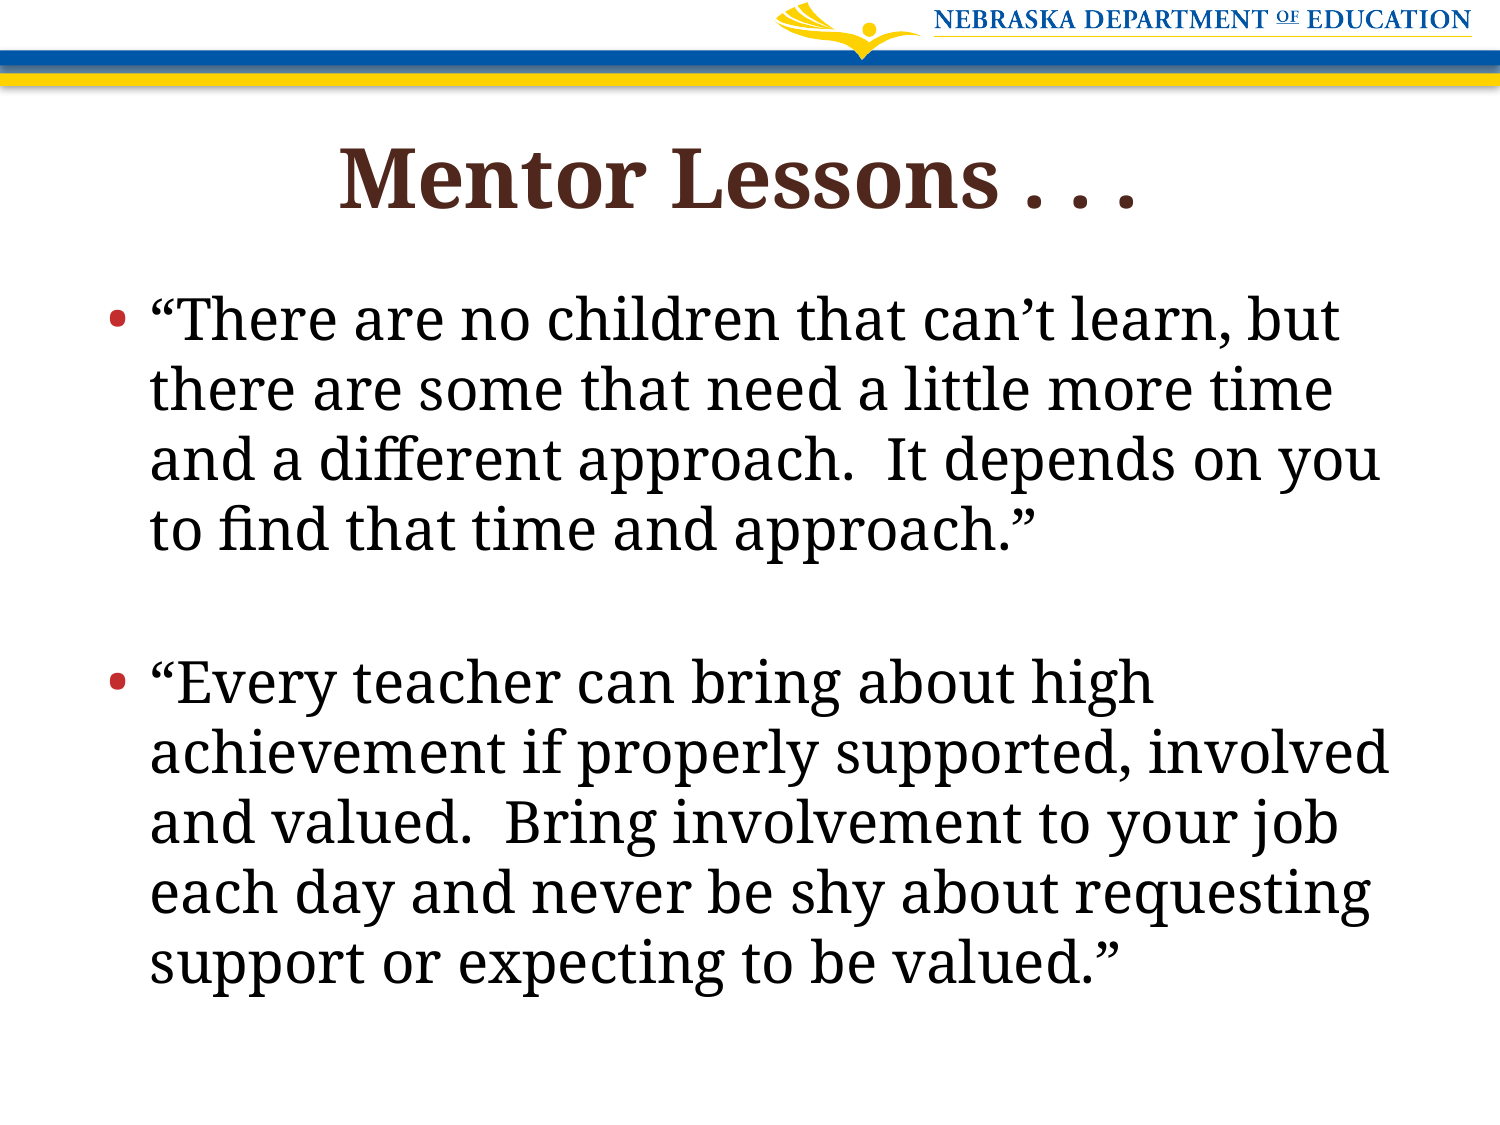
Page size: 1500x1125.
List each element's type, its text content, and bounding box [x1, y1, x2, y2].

title Mentor Lessons . . . [75, 87, 1425, 263]
list “There are no children that can’t learn, but there are some that need a little more time and a different approach. It depends on you to find that time and approach.” “Every teacher can bring about high achievement if properly supported, involved and valued. Bring involvement to your job each day and never be shy about requesting support or expecting to be valued.” [75, 275, 1425, 985]
picture [774, 0, 1500, 69]
